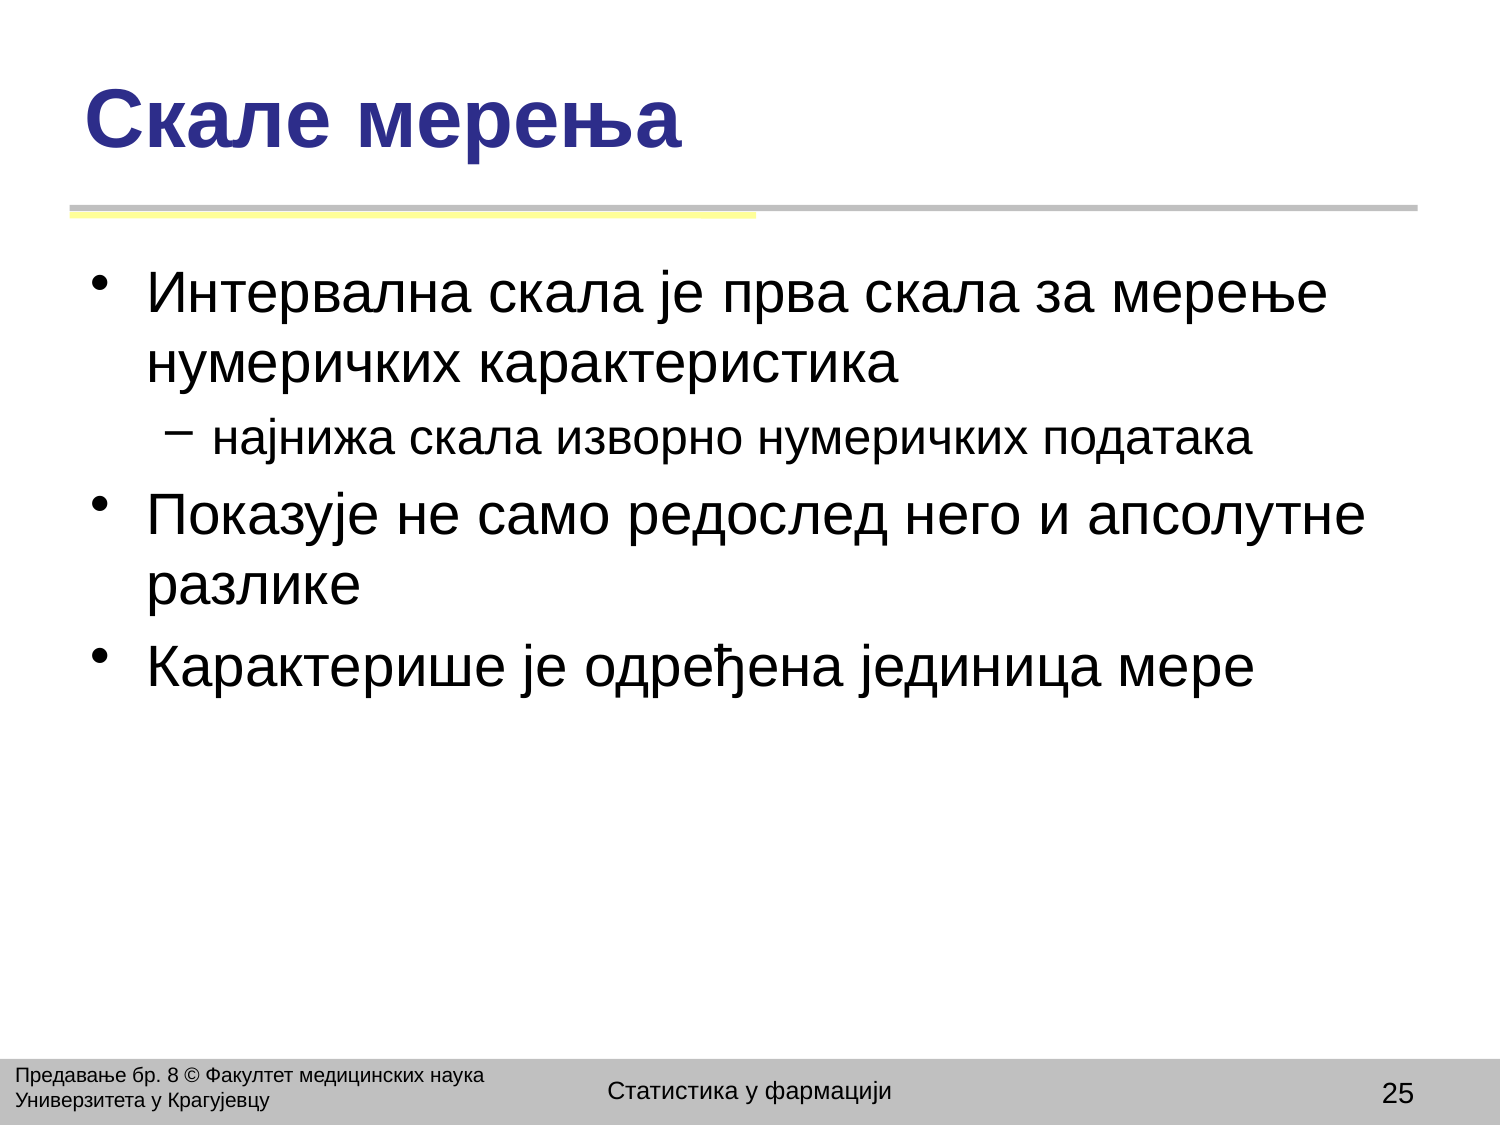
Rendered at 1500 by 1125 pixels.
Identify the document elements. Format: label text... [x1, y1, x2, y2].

footer Статистика у фармацији [512, 1066, 988, 1125]
slide_number Предавање бр. 8 © Факултет медицинских наука Универзитета у Крагујевцу [0, 1053, 631, 1108]
list Интервална скала је прва скала за мерење нумеричких карактеристика најнижа скала изворно нумеричких података Показује не само редослед него и апсолутне разлике Карактерише је одређена јединица мере [74, 246, 1426, 1023]
title Скале мерења [69, 19, 1426, 208]
slide_number 25 [1079, 1066, 1430, 1125]
